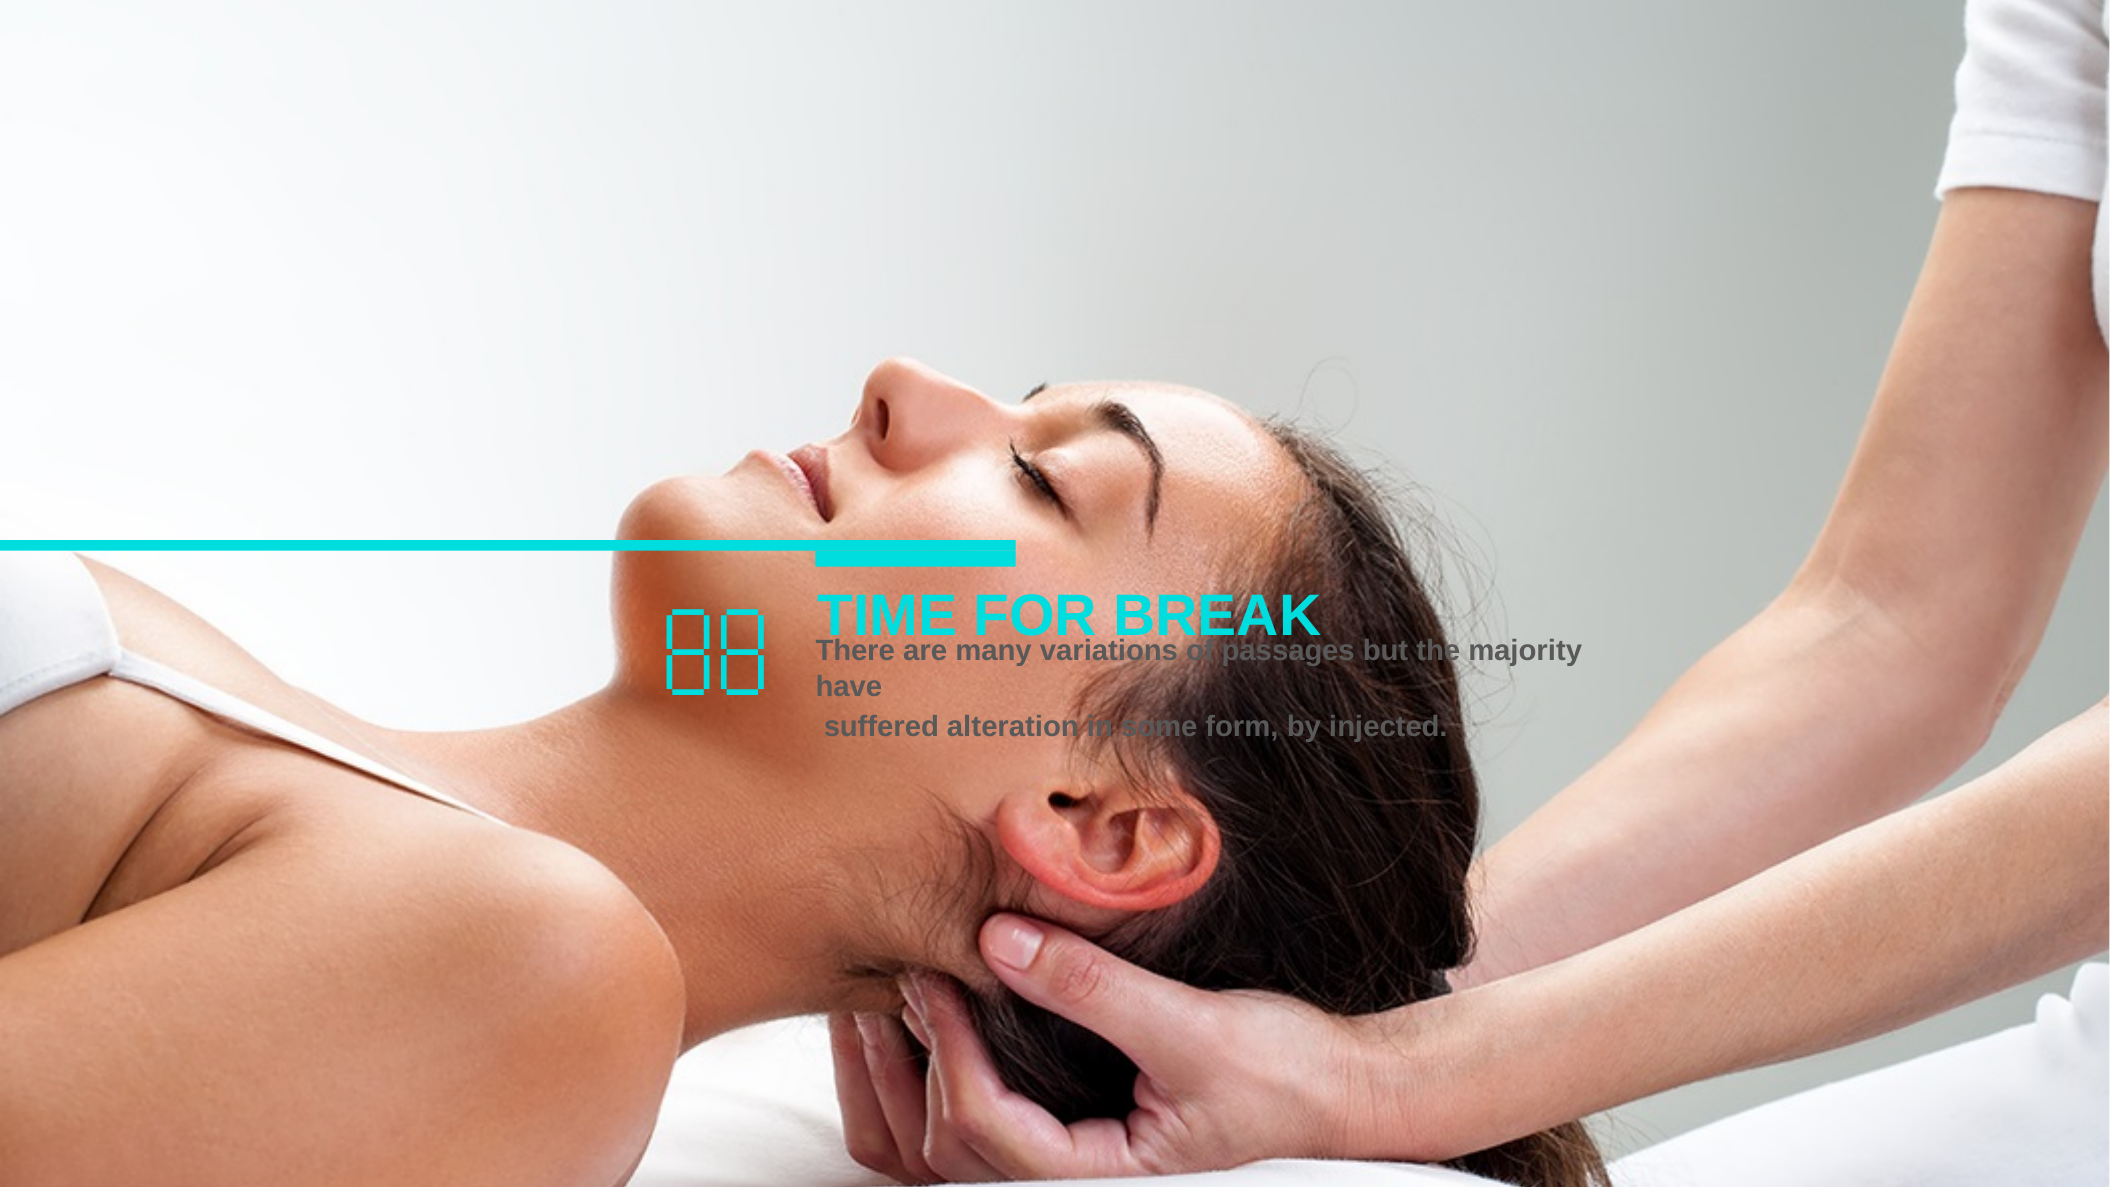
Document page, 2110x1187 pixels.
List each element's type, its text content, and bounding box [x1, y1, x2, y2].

text_box TIME FOR BREAK [817, 577, 1322, 631]
text_box [0, 0, 2110, 1187]
text_box  [642, 570, 789, 726]
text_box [0, 539, 1016, 567]
text_box There are many variations of passages but the majority have suffered alteration in some form, by injected. [815, 631, 1594, 743]
